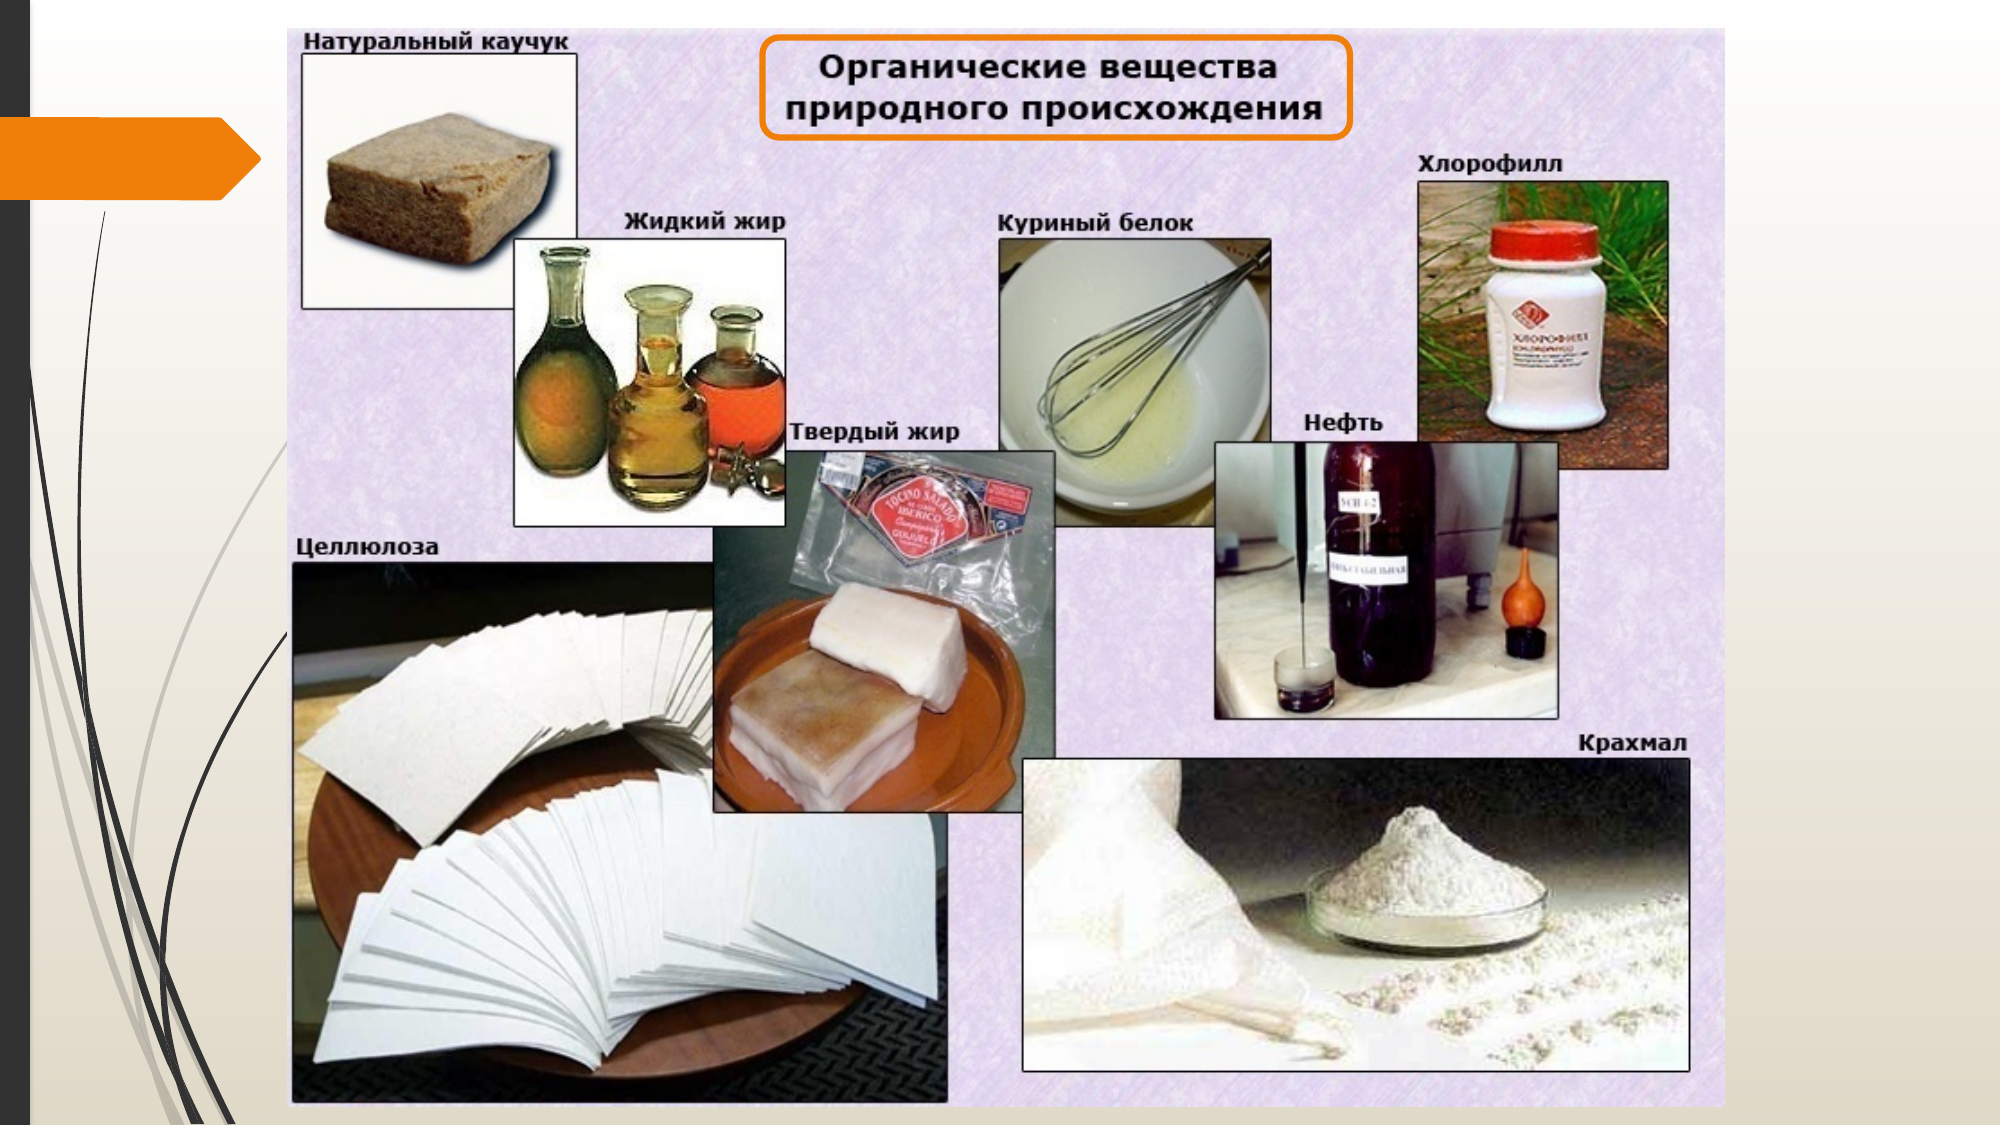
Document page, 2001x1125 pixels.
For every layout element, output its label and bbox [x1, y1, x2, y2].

picture [287, 27, 1726, 1107]
